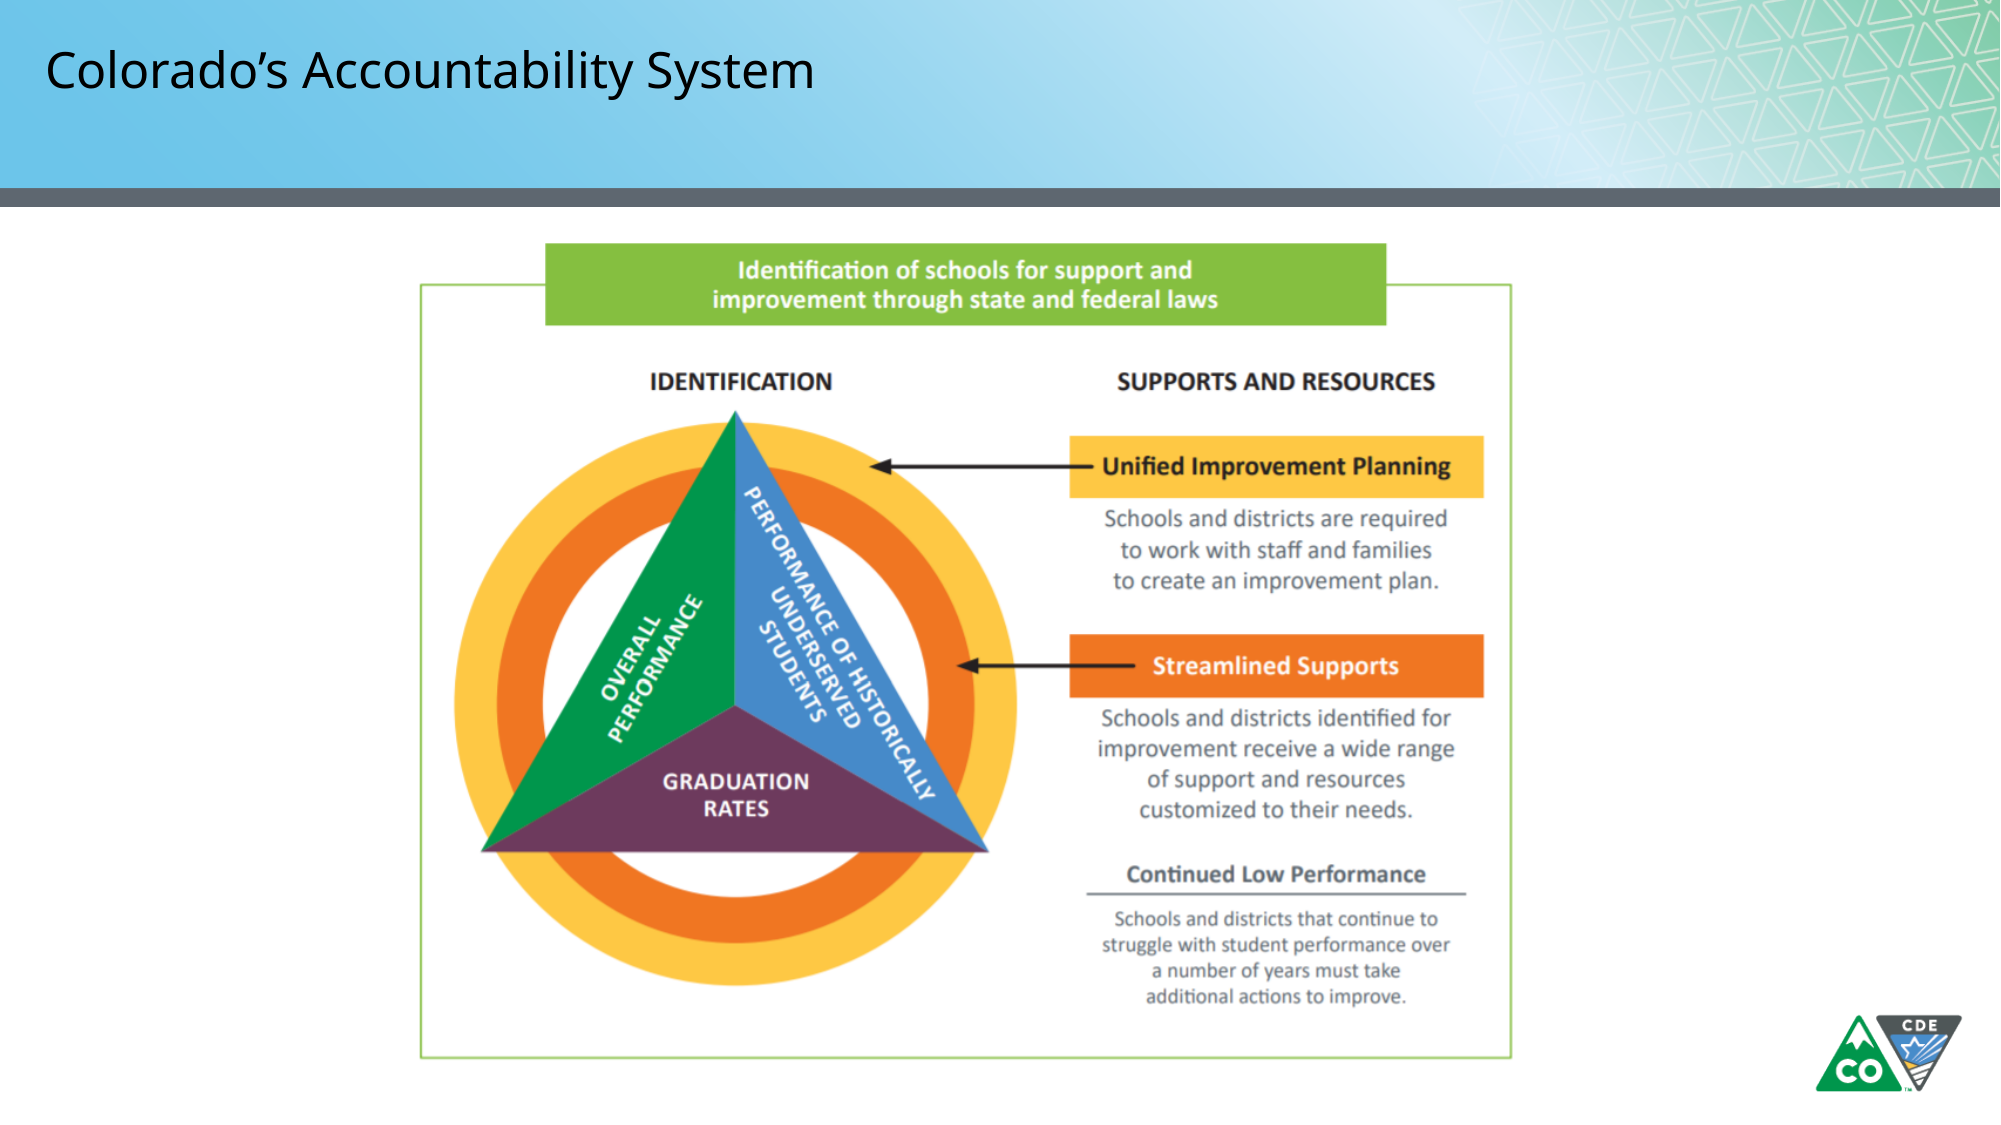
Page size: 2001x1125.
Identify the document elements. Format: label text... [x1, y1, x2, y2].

slide_number 2 [1412, 1042, 1863, 1103]
picture [1803, 1006, 1972, 1099]
picture [0, 0, 2000, 1093]
title Colorado’s Accountability System [45, 45, 1000, 162]
